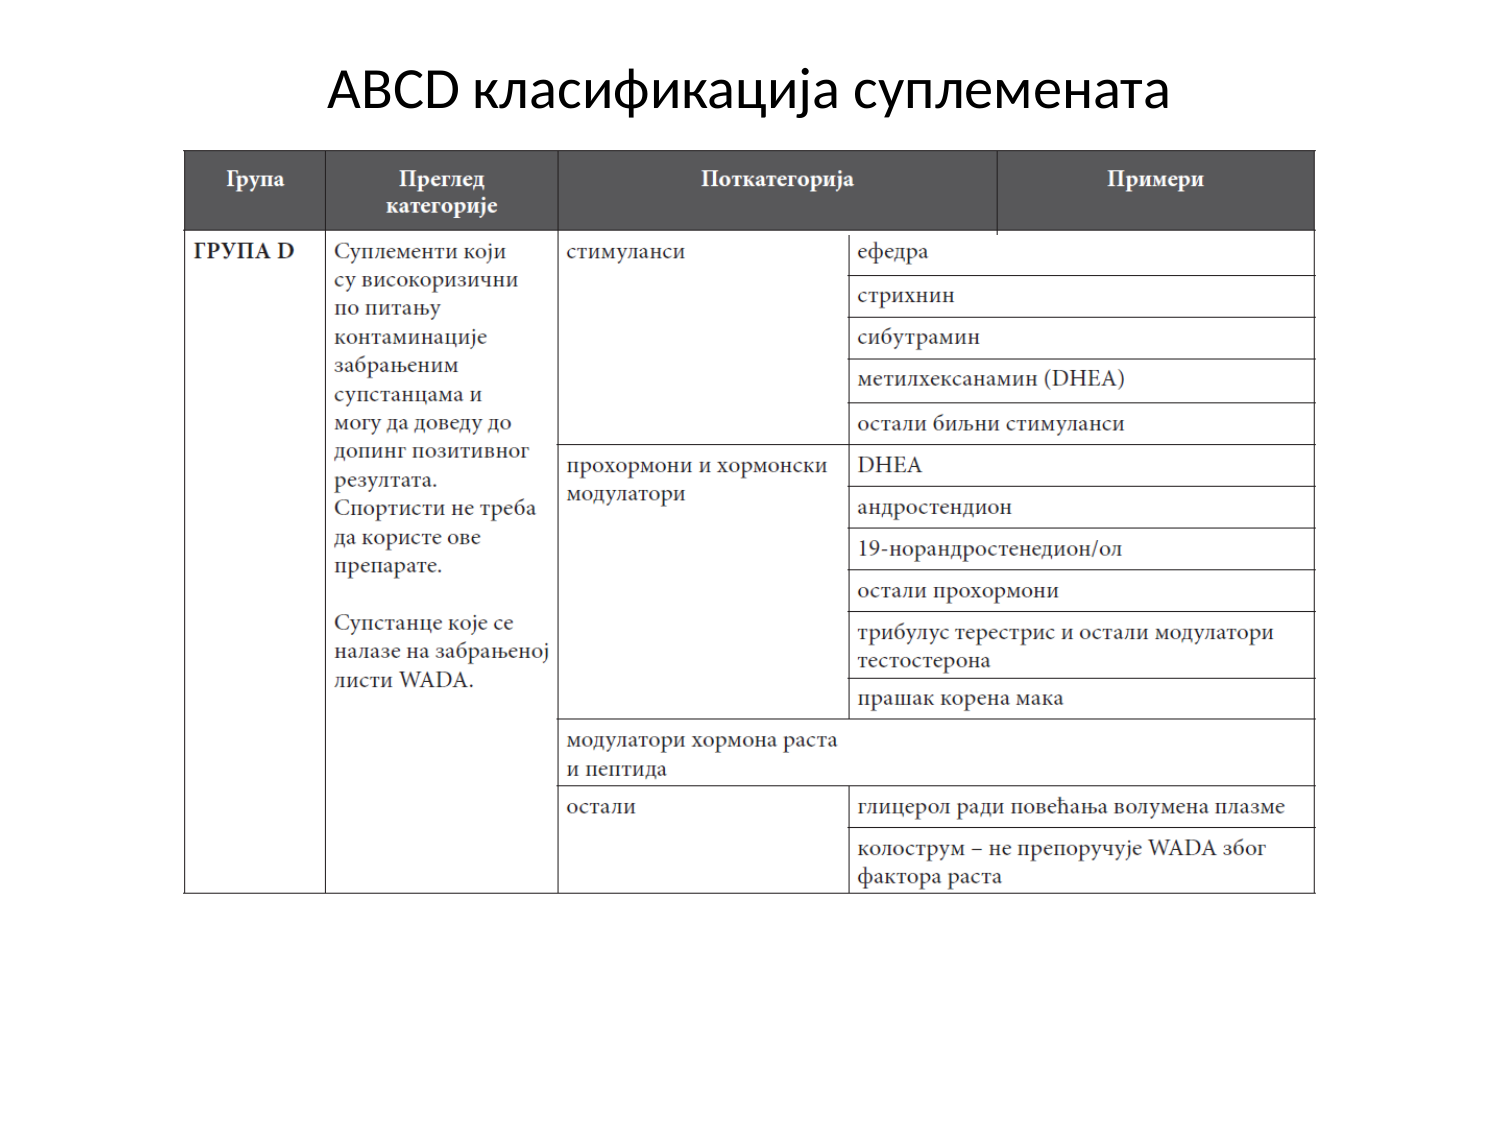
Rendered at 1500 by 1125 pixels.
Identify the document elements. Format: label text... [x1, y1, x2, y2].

title АВСD класификација суплемената [0, 44, 1500, 126]
picture [181, 148, 1319, 899]
